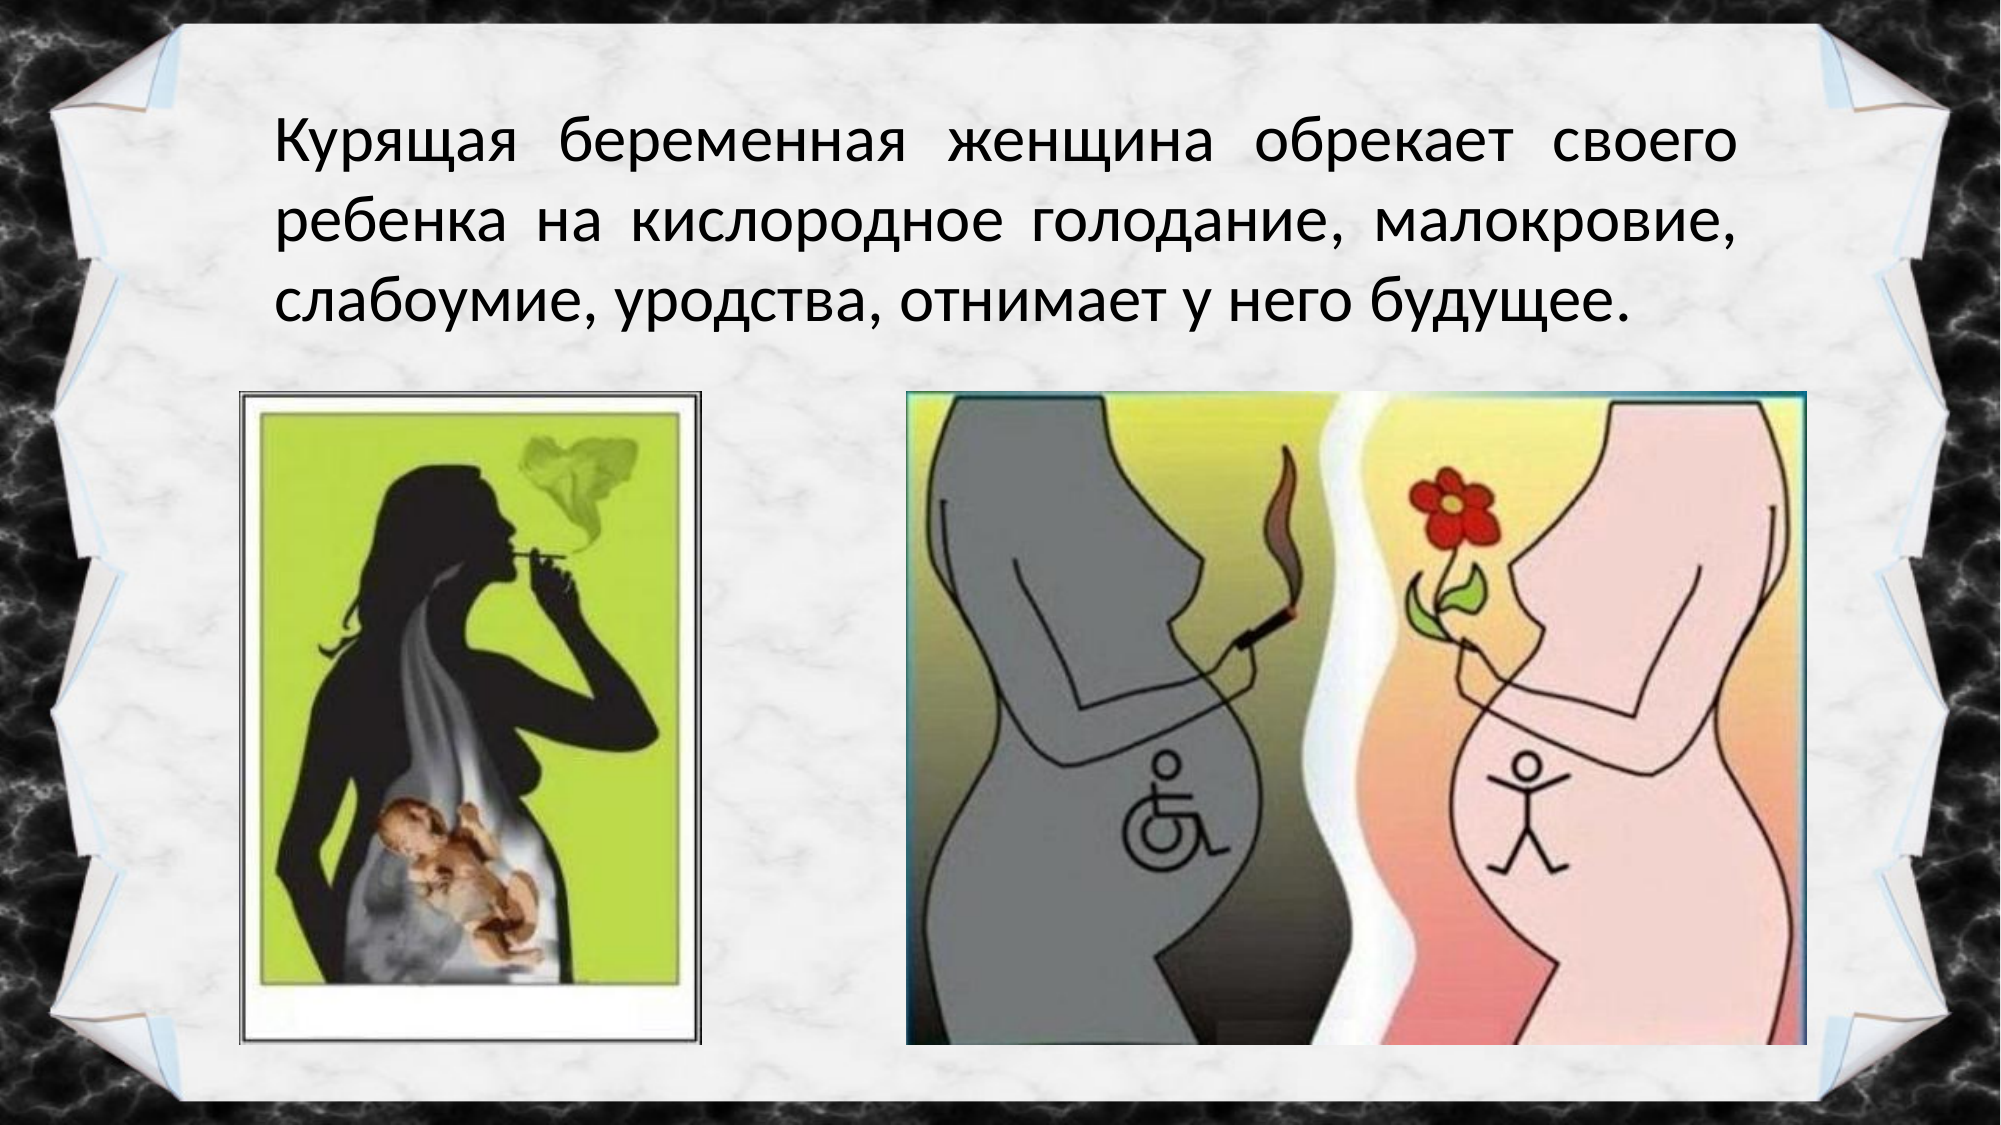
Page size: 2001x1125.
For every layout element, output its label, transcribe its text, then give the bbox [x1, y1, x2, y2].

text_box Курящая беременная женщина обрекает своего ребенка на кислородное голодание, малокровие, слабоумие, уродства, отнимает у него будущее. [259, 87, 1754, 342]
picture [0, 0, 2001, 1125]
